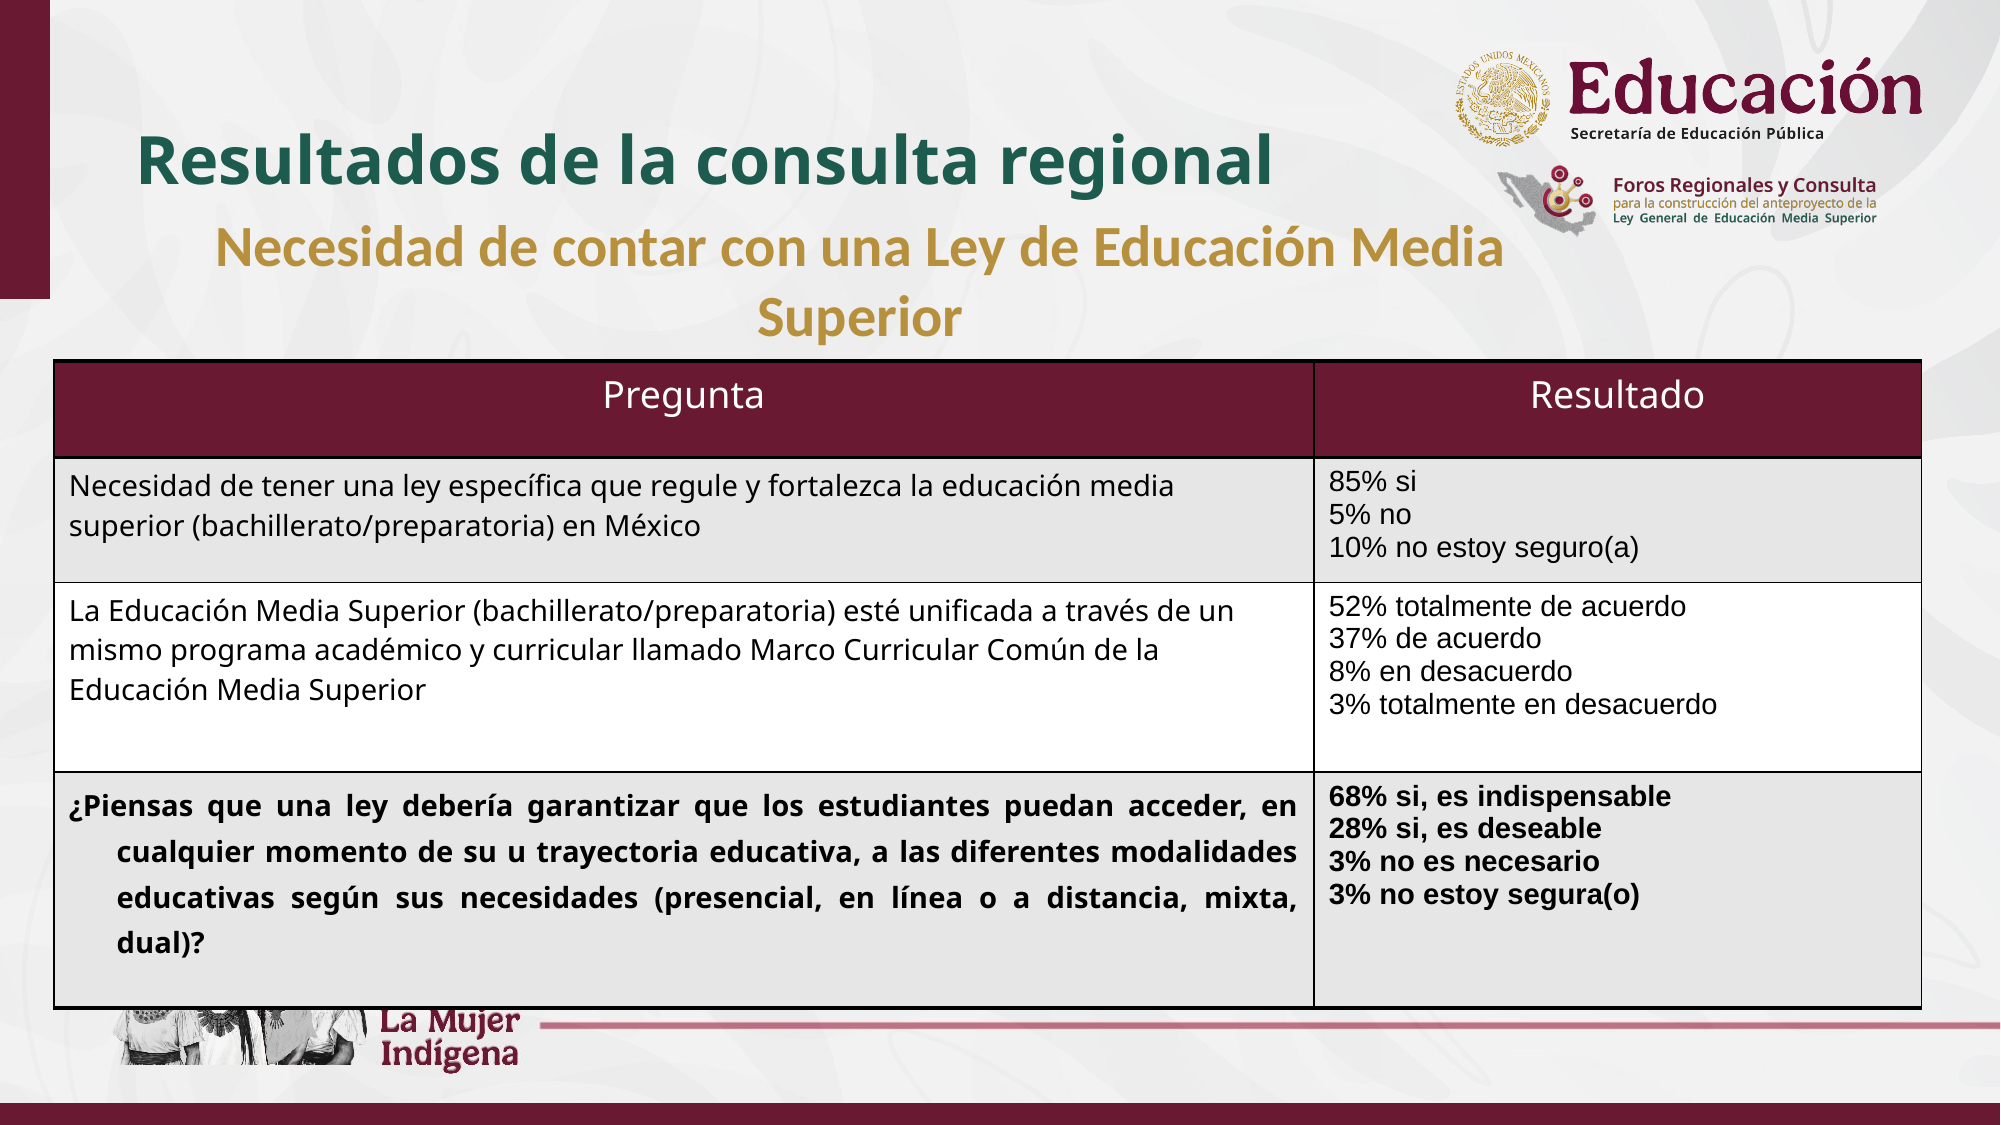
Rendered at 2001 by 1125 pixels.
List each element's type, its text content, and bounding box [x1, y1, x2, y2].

table_header Resultado [1315, 363, 1921, 456]
text_box Necesidad de contar con una Ley de Educación Media Superior [120, 200, 1601, 356]
table_header Pregunta [55, 363, 1313, 456]
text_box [1455, 51, 1922, 237]
table_cell Necesidad de tener una ley específica que regule y fortalezca la educación media superior (bachillerato/preparatoria) en México [55, 459, 1313, 582]
table_cell ¿Piensas que una ley debería garantizar que los estudiantes puedan acceder, en cualquier momento de su u trayectoria educativa, a las diferentes modalidades educativas según sus necesidades (presencial, en línea o a distancia, mixta, dual)? [55, 773, 1313, 1006]
table_cell 85% si 5% no 10% no estoy seguro(a) [1315, 459, 1921, 582]
table_cell La Educación Media Superior (bachillerato/preparatoria) esté unificada a través de un mismo programa académico y curricular llamado Marco Curricular Común de la Educación Media Superior [55, 583, 1313, 771]
table_cell 68% si, es indispensable 28% si, es deseable 3% no es necesario 3% no estoy segura(o) [1315, 773, 1921, 1006]
text_box Resultados de la consulta regional [120, 110, 1327, 200]
picture [0, 0, 2001, 1125]
table_cell 52% totalmente de acuerdo 37% de acuerdo 8% en desacuerdo 3% totalmente en desacuerdo [1315, 583, 1921, 771]
